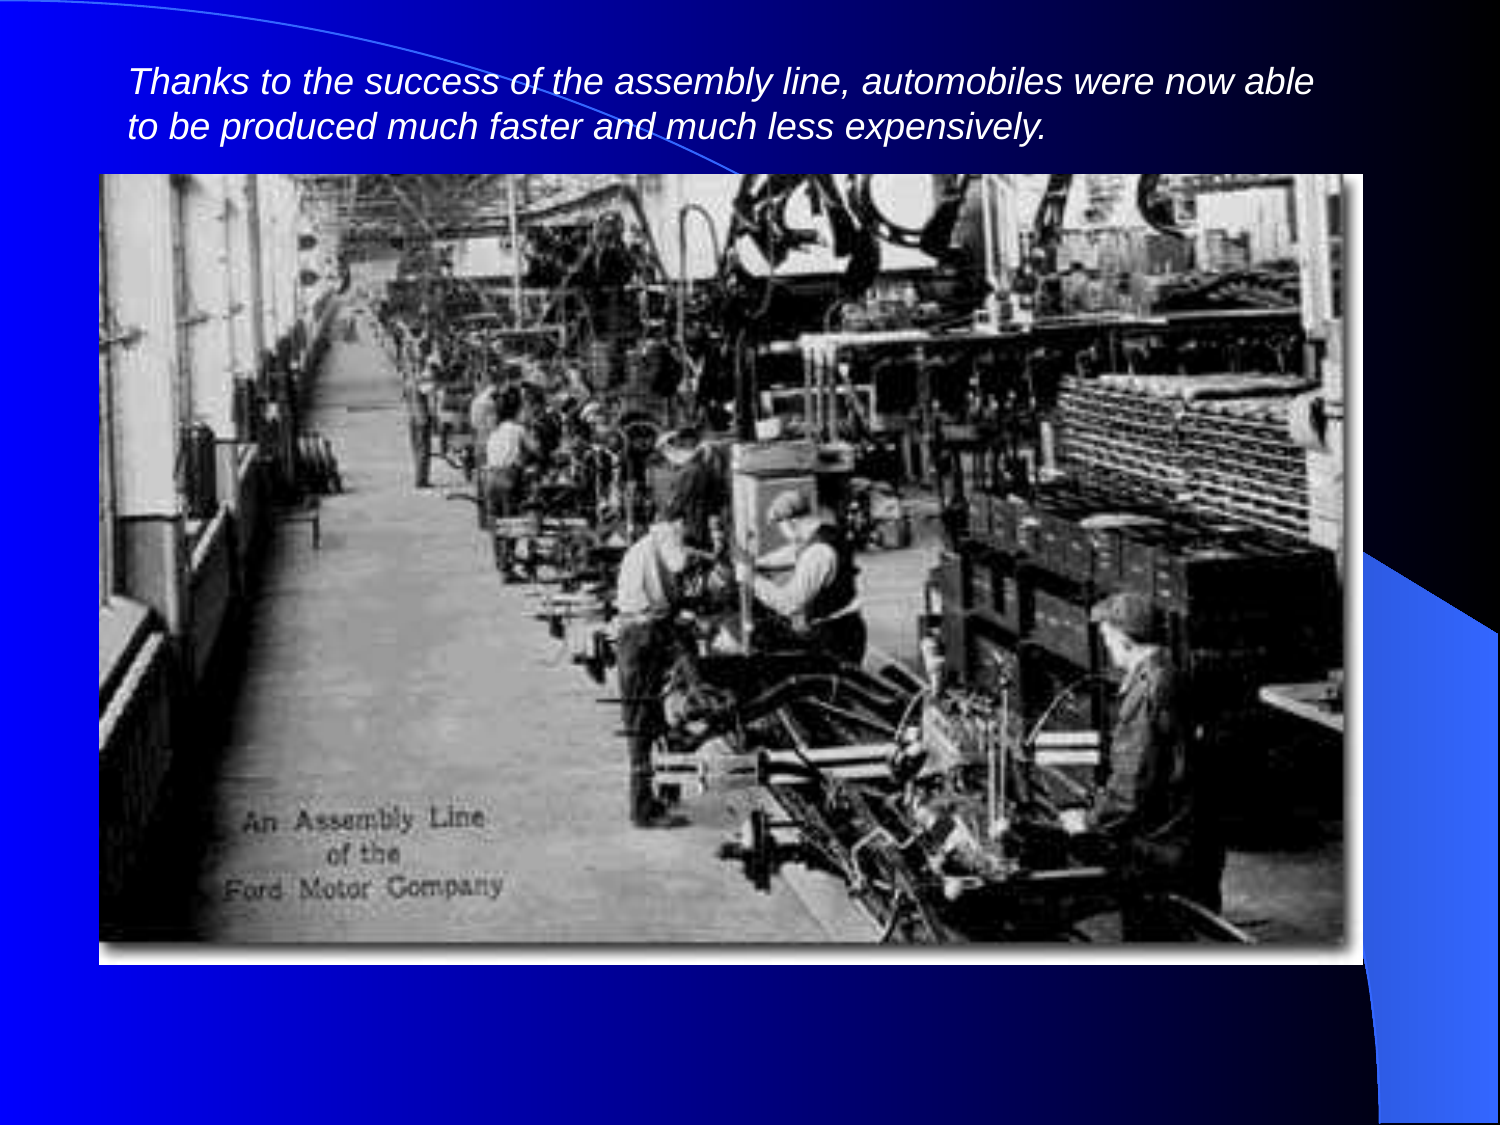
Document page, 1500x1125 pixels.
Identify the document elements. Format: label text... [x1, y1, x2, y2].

text_box Thanks to the success of the assembly line, automobiles were now able to be produced much faster and much less expensively. [112, 49, 1350, 155]
picture [99, 174, 1363, 966]
